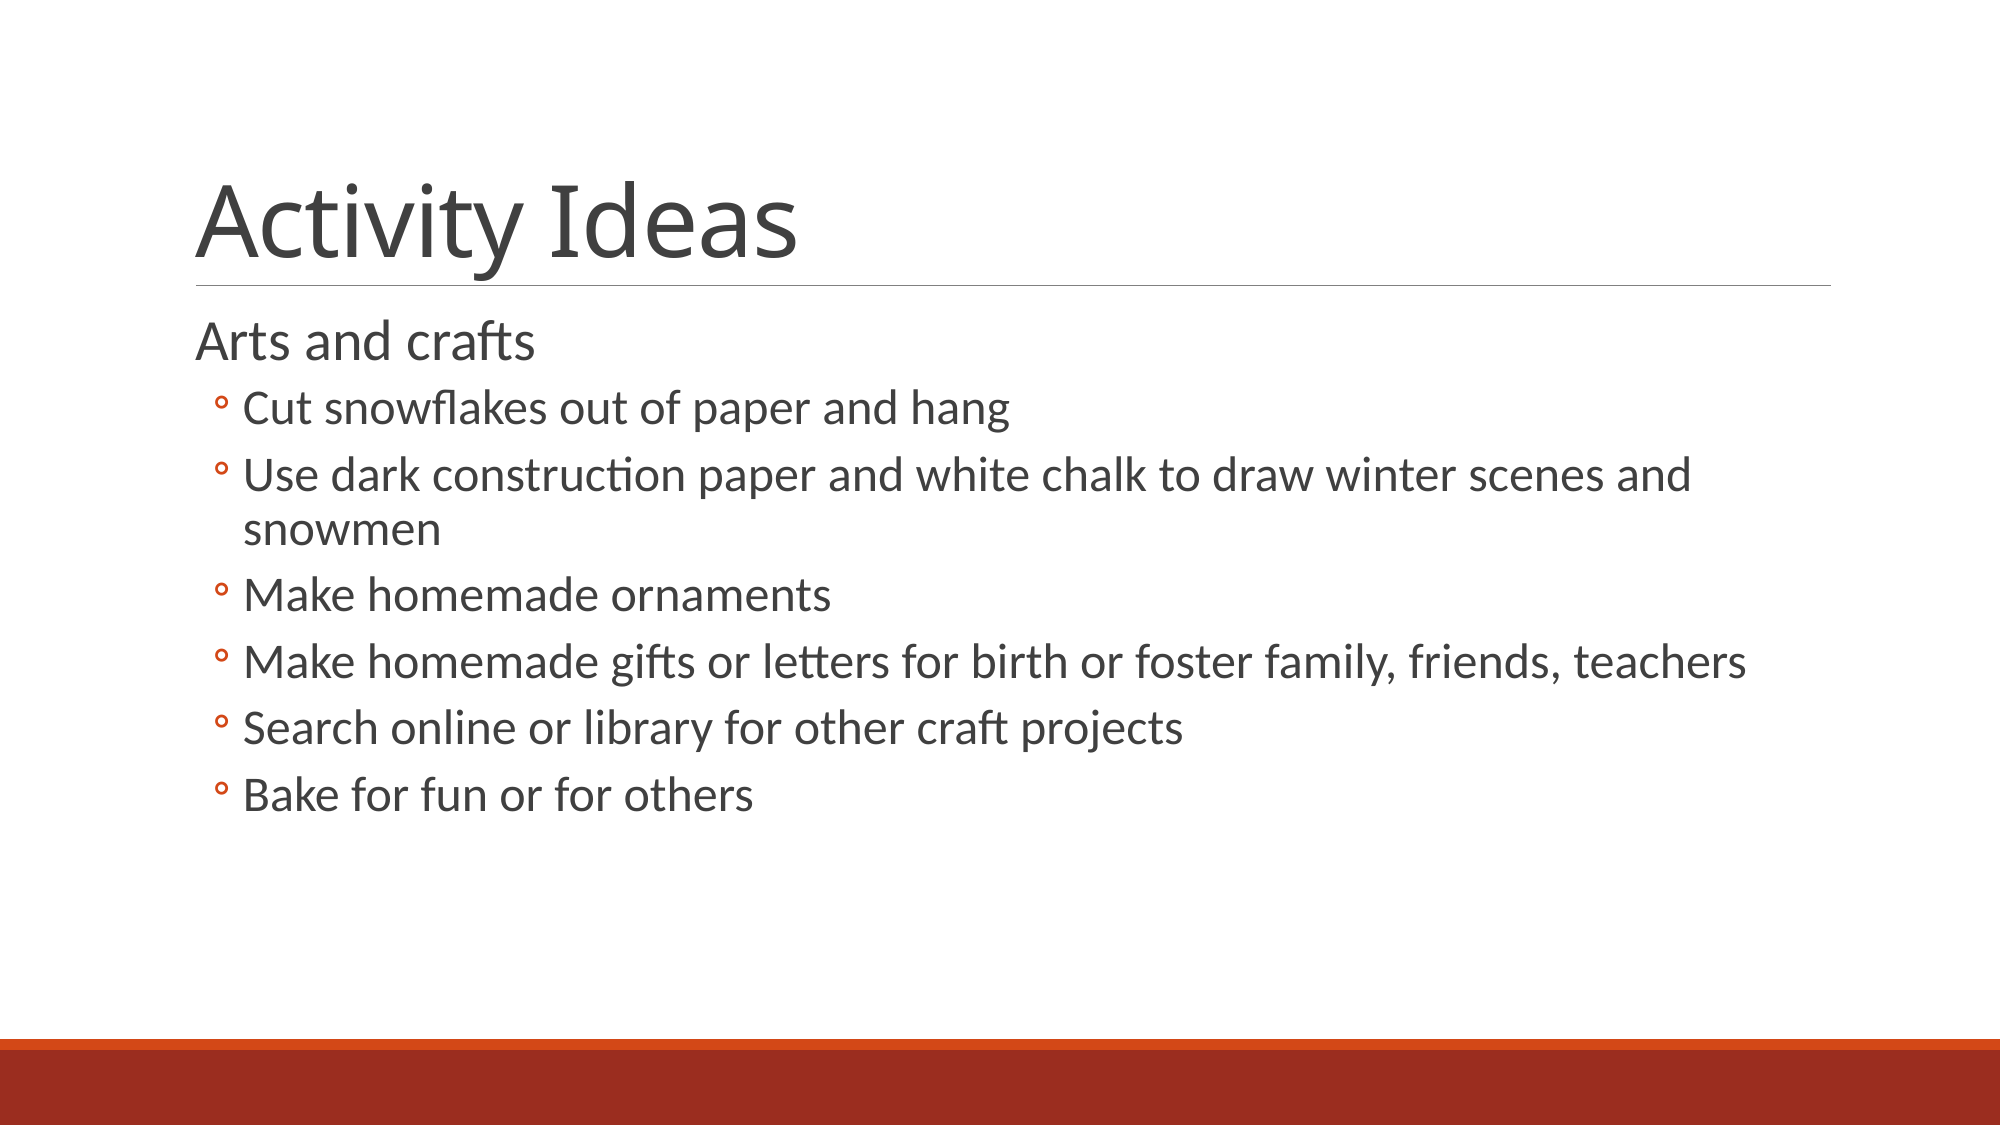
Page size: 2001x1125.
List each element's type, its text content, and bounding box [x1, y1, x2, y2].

title Activity Ideas [180, 47, 1830, 285]
list Arts and crafts Cut snowflakes out of paper and hang Use dark construction paper and white chalk to draw winter scenes and snowmen Make homemade ornaments Make homemade gifts or letters for birth or foster family, friends, teachers Search online or library for other craft projects Bake for fun or for others [180, 302, 1830, 963]
